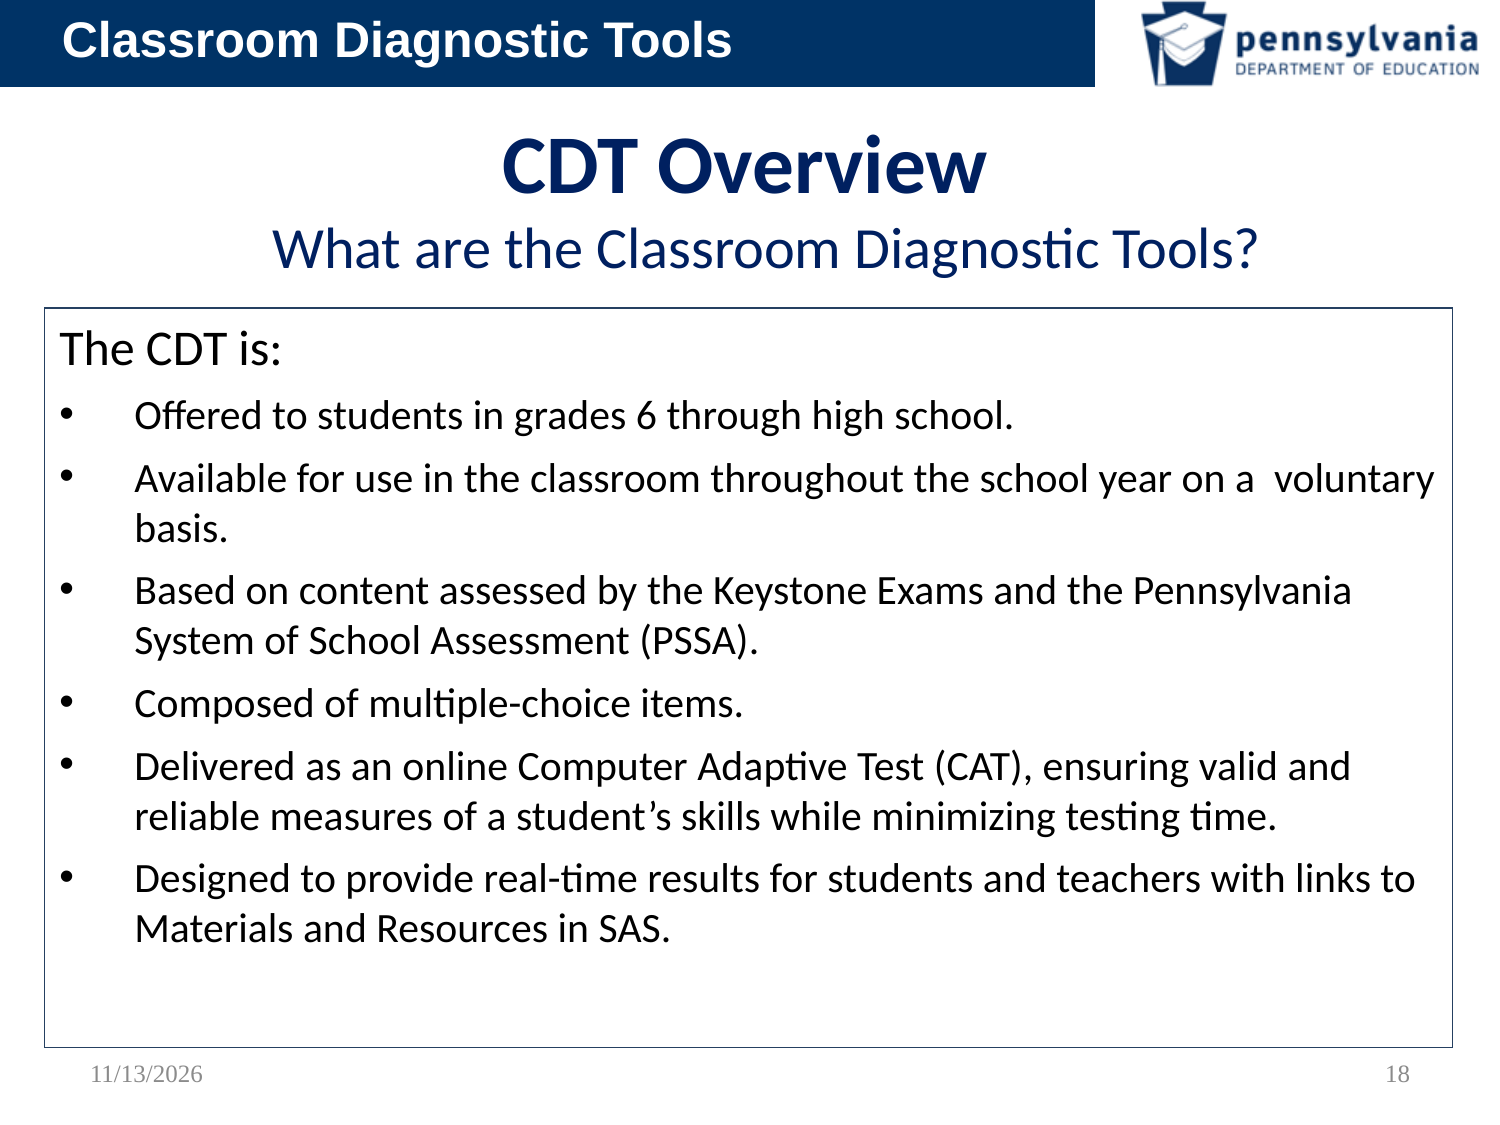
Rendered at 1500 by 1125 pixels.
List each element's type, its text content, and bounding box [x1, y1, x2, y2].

list The CDT is: Offered to students in grades 6 through high school. Available for use in the classroom throughout the school year on a voluntary basis. Based on content assessed by the Keystone Exams and the Pennsylvania System of School Assessment (PSSA). Composed of multiple-choice items. Delivered as an online Computer Adaptive Test (CAT), ensuring valid and reliable measures of a student’s skills while minimizing testing time. Designed to provide real-time results for students and teachers with links to Materials and Resources in SAS. [44, 307, 1453, 1048]
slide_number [75, 1042, 425, 1103]
picture [1134, 0, 1485, 90]
title CDT Overview What are the Classroom Diagnostic Tools? [70, 145, 1421, 307]
slide_number 18 [1074, 1042, 1425, 1103]
